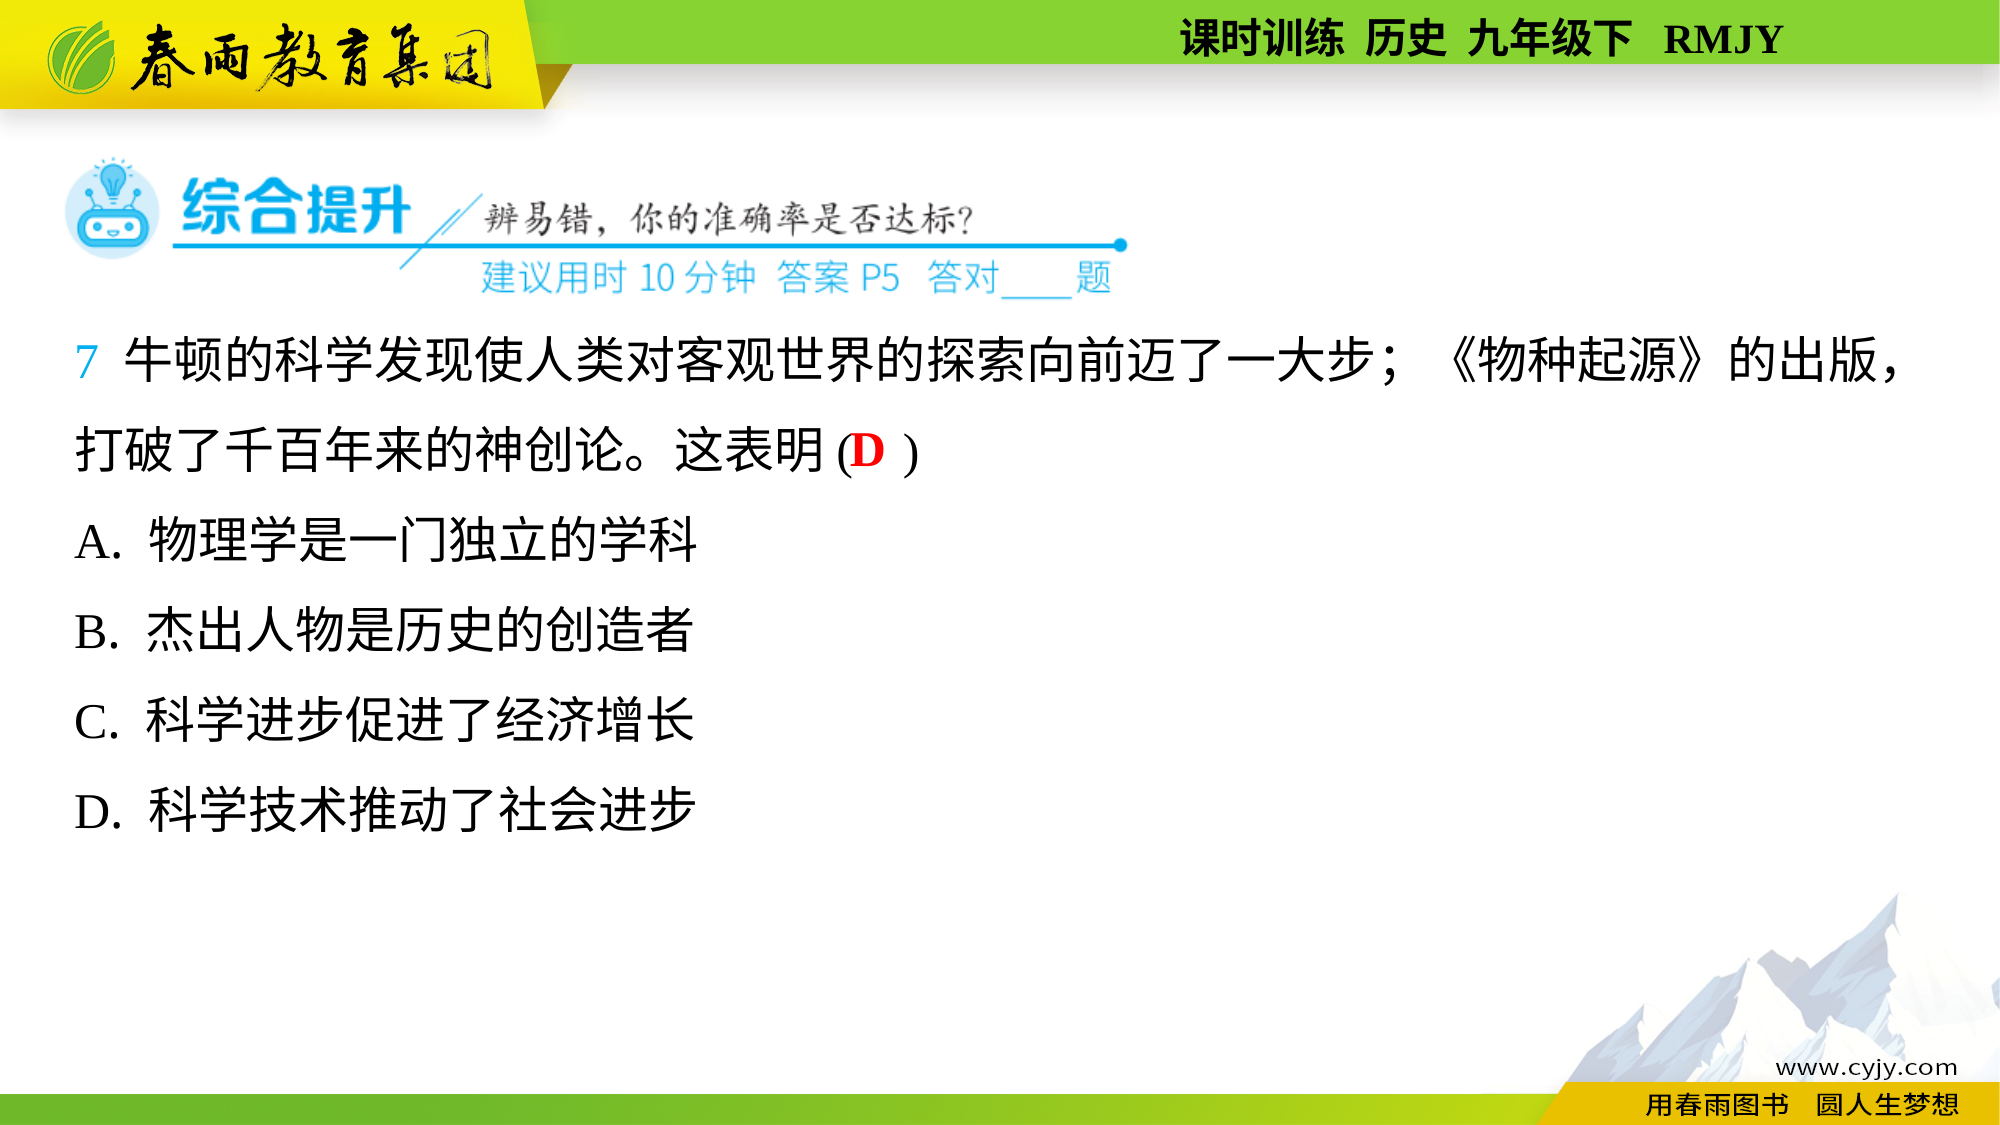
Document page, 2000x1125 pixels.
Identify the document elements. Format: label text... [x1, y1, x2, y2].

list 7 牛顿的科学发现使人类对客观世界的探索向前迈了一大步；《物种起源》的出版，打破了千百年来的神创论。这表明( ) A. 物理学是一门独立的学科 B. 杰出人物是历史的创造者 C. 科学进步促进了经济增长 D. 科学技术推动了社会进步 [59, 291, 1944, 852]
text_box D [834, 408, 901, 484]
picture [0, 0, 2000, 1125]
